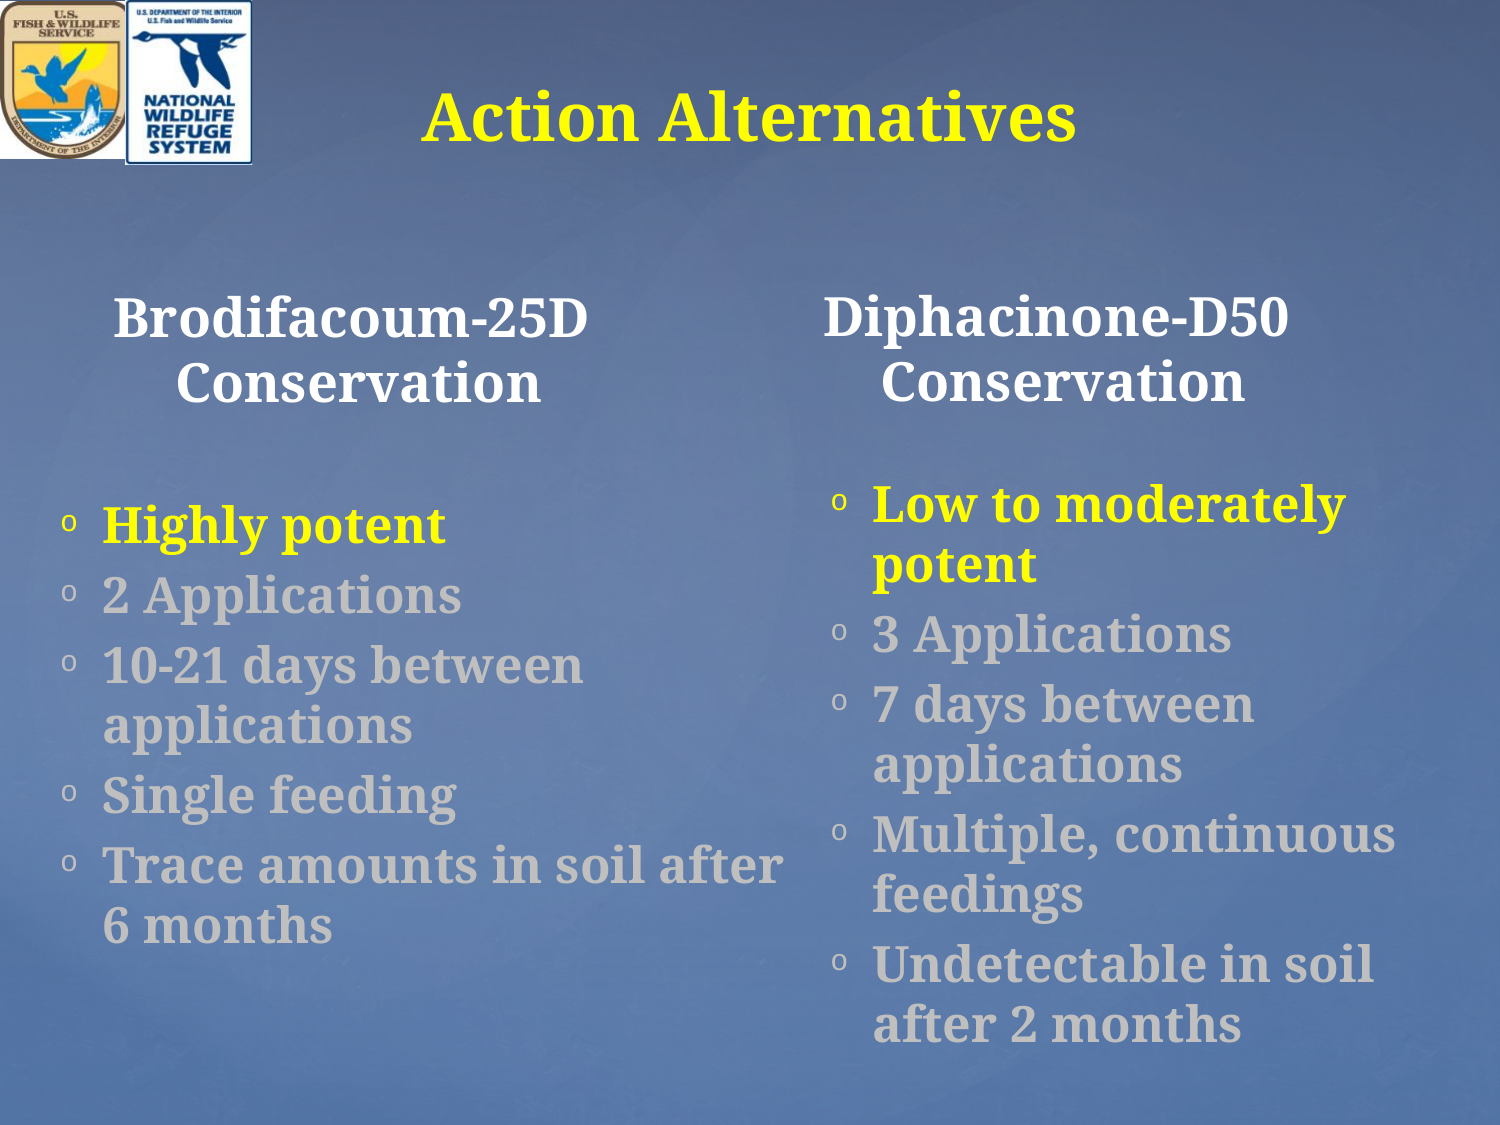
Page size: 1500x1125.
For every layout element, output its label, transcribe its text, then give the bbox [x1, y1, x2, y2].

picture [0, 0, 253, 165]
list Highly potent 2 Applications 10-21 days between applications Single feeding Trace amounts in soil after 6 months [42, 462, 828, 985]
list Low to moderately potent 3 Applications 7 days between applications Multiple, continuous feedings Undetectable in soil after 2 months [812, 500, 1500, 1025]
text_box Diphacinone-D50 Conservation [637, 275, 1488, 380]
text_box Action Alternatives [257, 0, 1425, 163]
text_box Brodifacoum-25D Conservation [5, 295, 710, 401]
